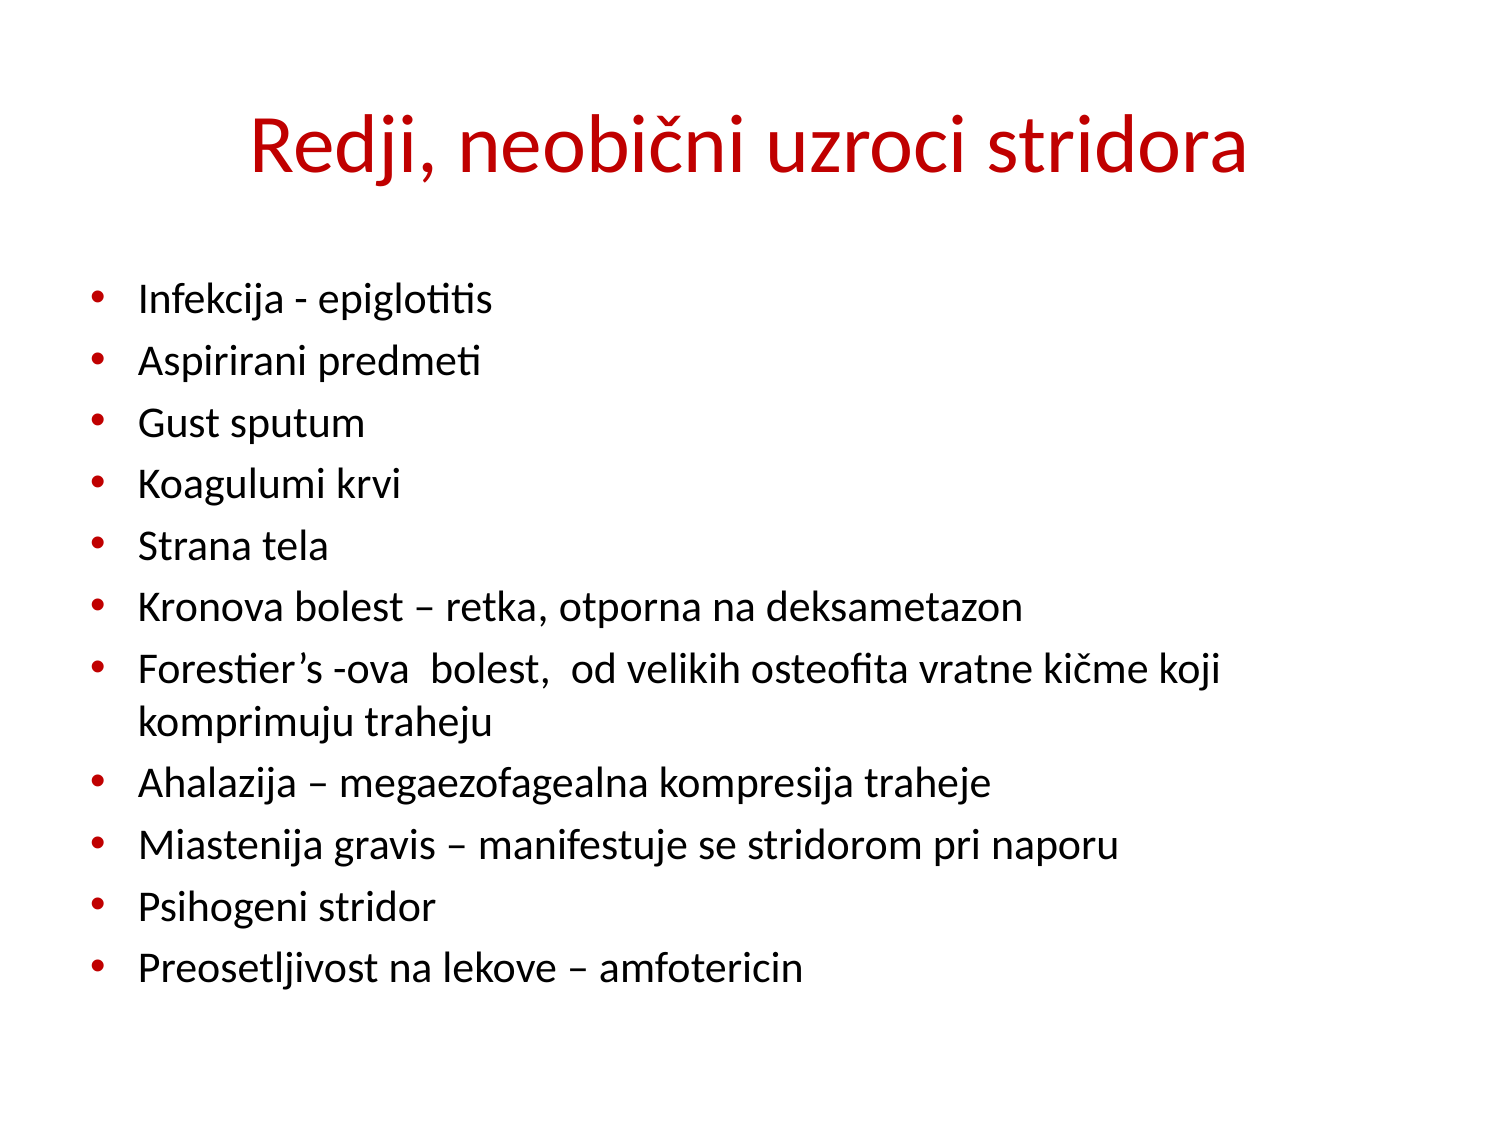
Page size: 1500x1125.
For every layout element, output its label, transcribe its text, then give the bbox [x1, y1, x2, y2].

title Redji, neobični uzroci stridora [75, 45, 1425, 233]
list Infekcija - epiglotitis Aspirirani predmeti Gust sputum Koagulumi krvi Strana tela Kronova bolest – retka, otporna na deksametazon Forestier’s -ova bolest, od velikih osteofita vratne kičme koji komprimuju traheju Ahalazija – megaezofagealna kompresija traheje Miastenija gravis – manifestuje se stridorom pri naporu Psihogeni stridor Preosetljivost na lekove – amfotericin [75, 262, 1425, 1005]
